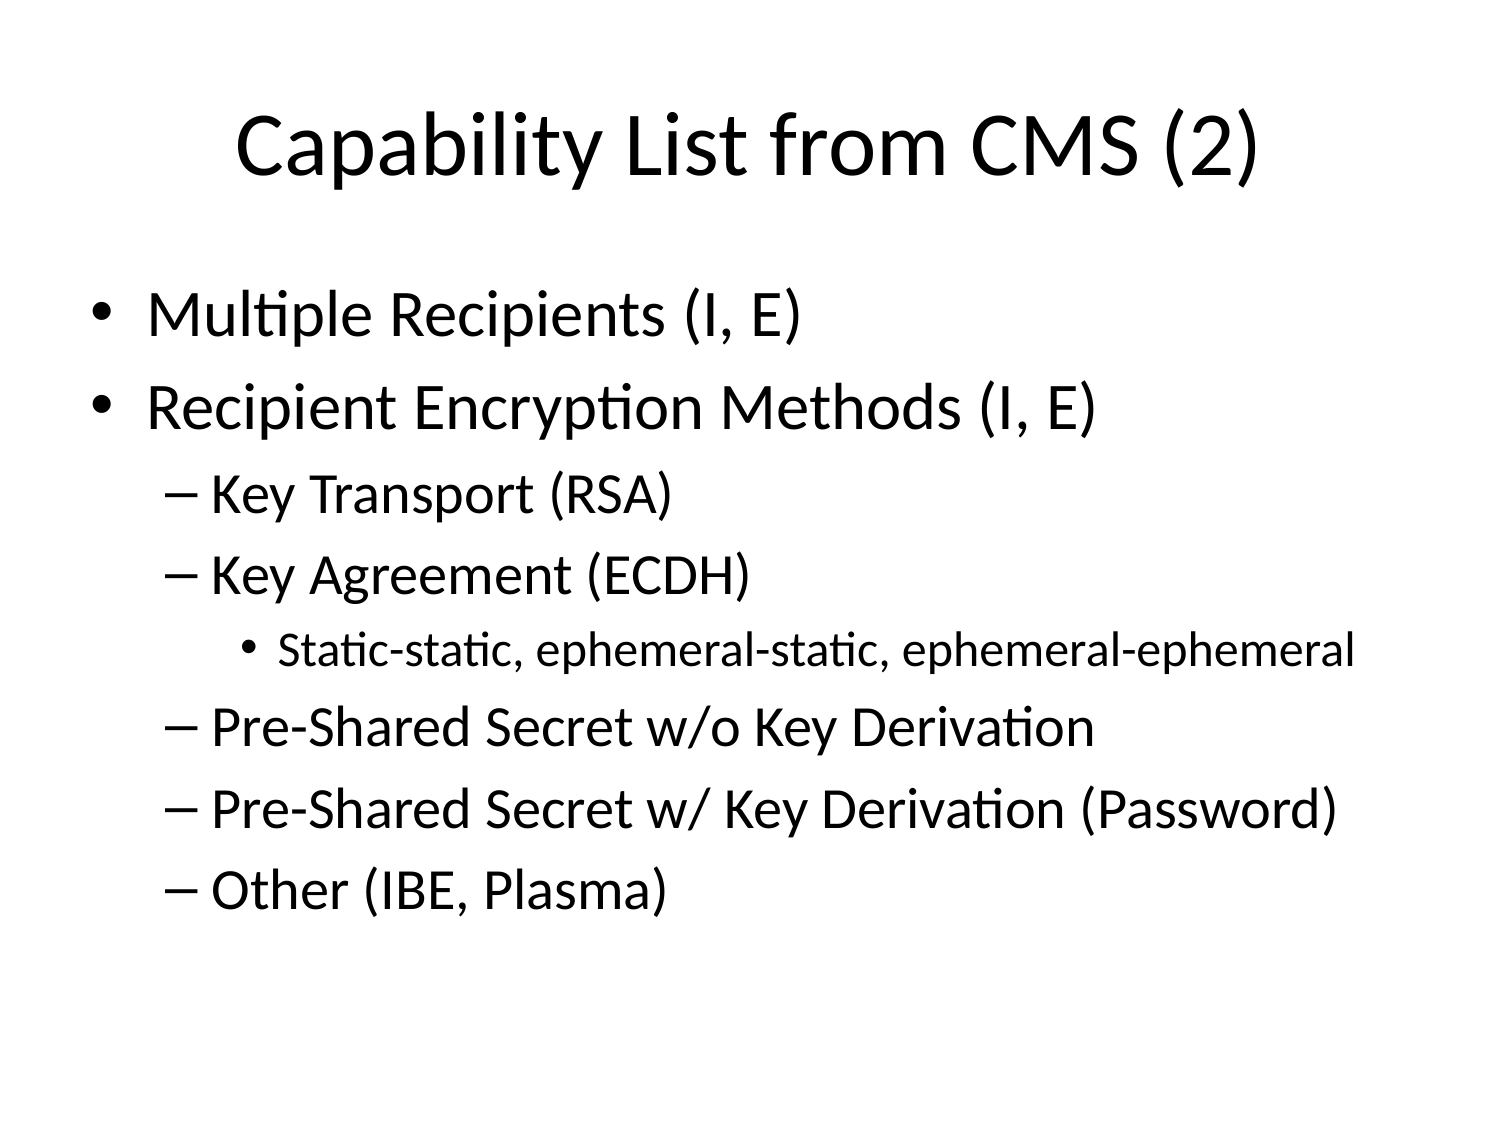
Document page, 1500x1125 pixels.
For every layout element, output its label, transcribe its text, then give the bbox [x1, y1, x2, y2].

title Capability List from CMS (2) [75, 45, 1425, 233]
list Multiple Recipients (I, E) Recipient Encryption Methods (I, E) Key Transport (RSA) Key Agreement (ECDH) Static-static, ephemeral-static, ephemeral-ephemeral Pre-Shared Secret w/o Key Derivation Pre-Shared Secret w/ Key Derivation (Password) Other (IBE, Plasma) [75, 262, 1425, 1005]
